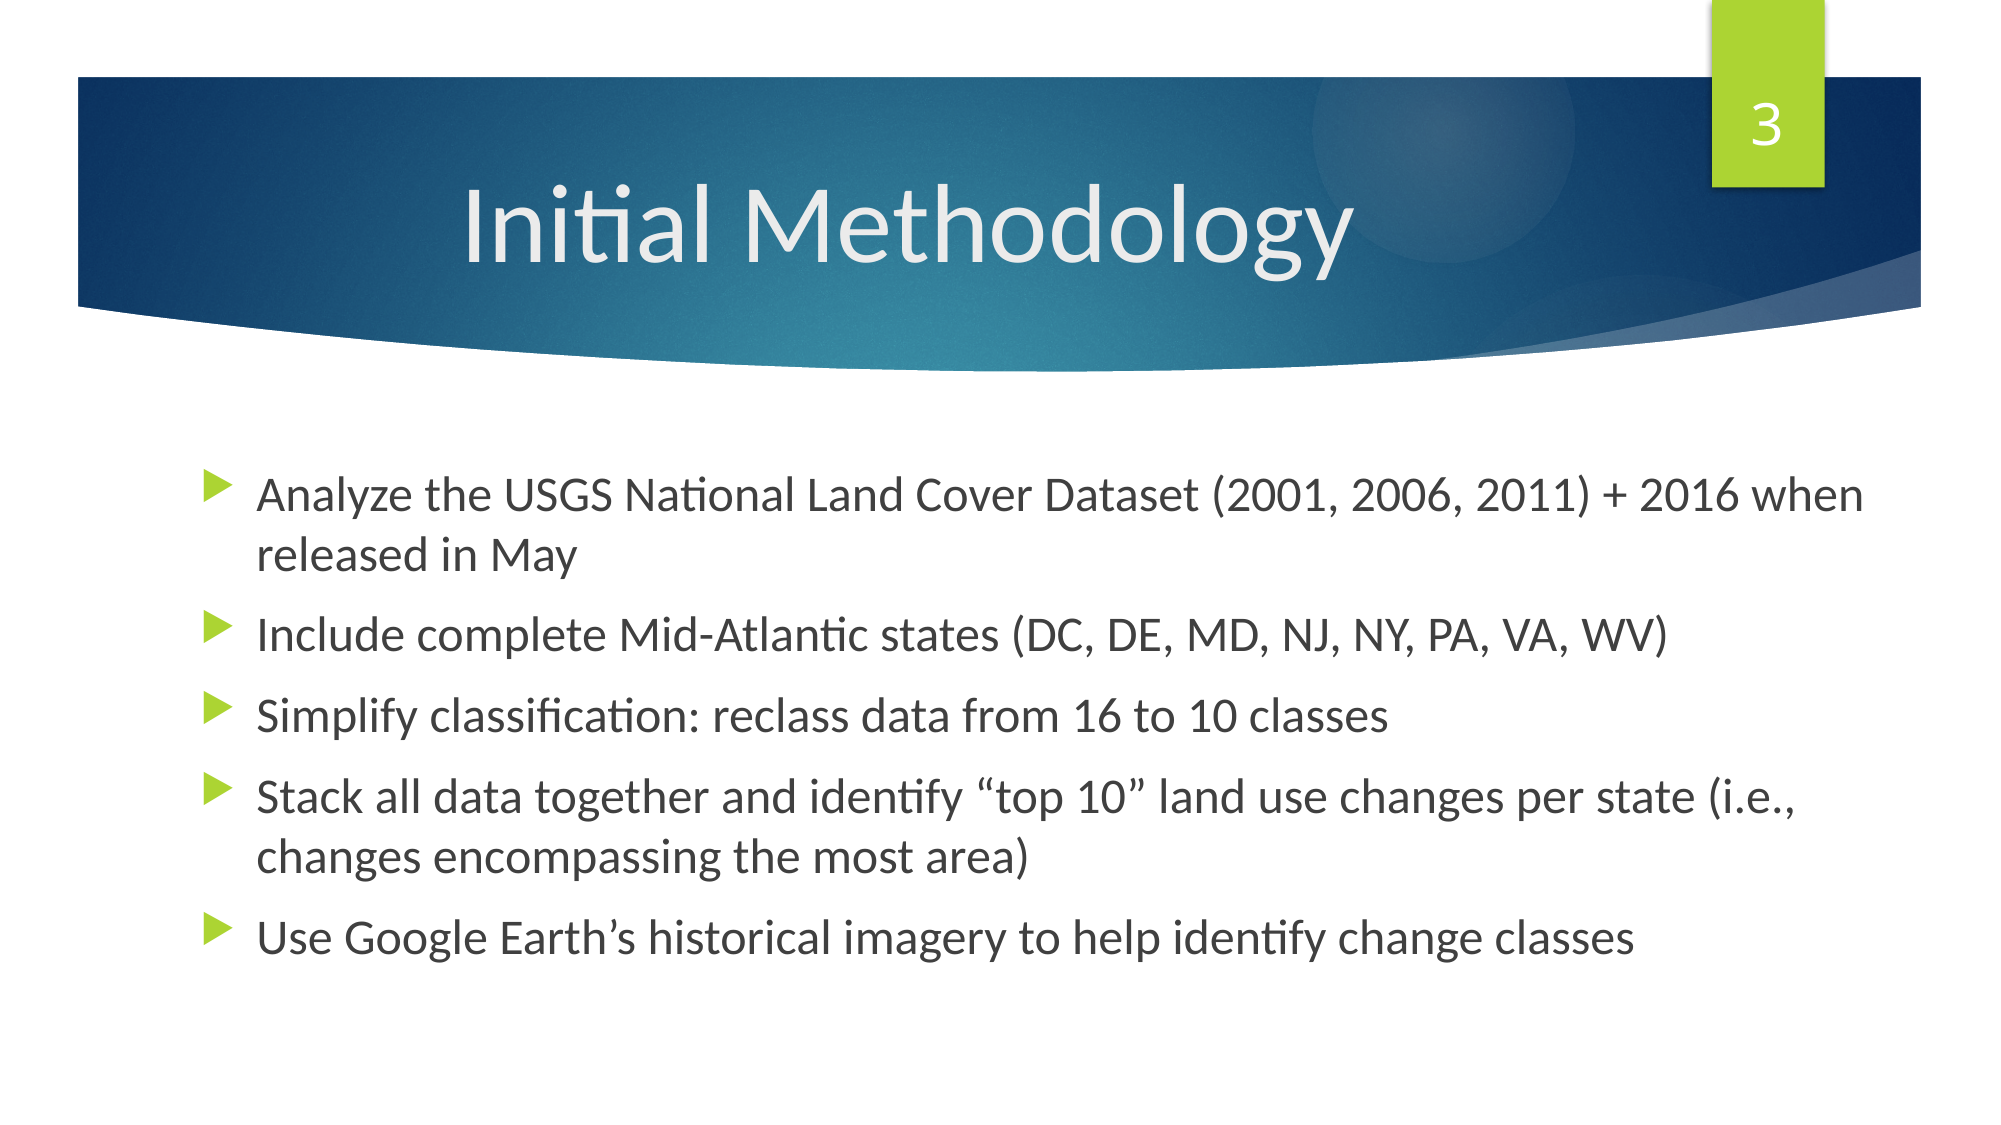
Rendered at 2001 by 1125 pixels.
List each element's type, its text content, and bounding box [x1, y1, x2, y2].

title Initial Methodology [189, 159, 1627, 276]
slide_number 3 [1698, 48, 1836, 175]
list Analyze the USGS National Land Cover Dataset (2001, 2006, 2011) + 2016 when released in May Include complete Mid-Atlantic states (DC, DE, MD, NJ, NY, PA, VA, WV) Simplify classification: reclass data from 16 to 10 classes Stack all data together and identify “top 10” land use changes per state (i.e., changes encompassing the most area) Use Google Earth’s historical imagery to help identify change classes [185, 453, 1882, 1009]
